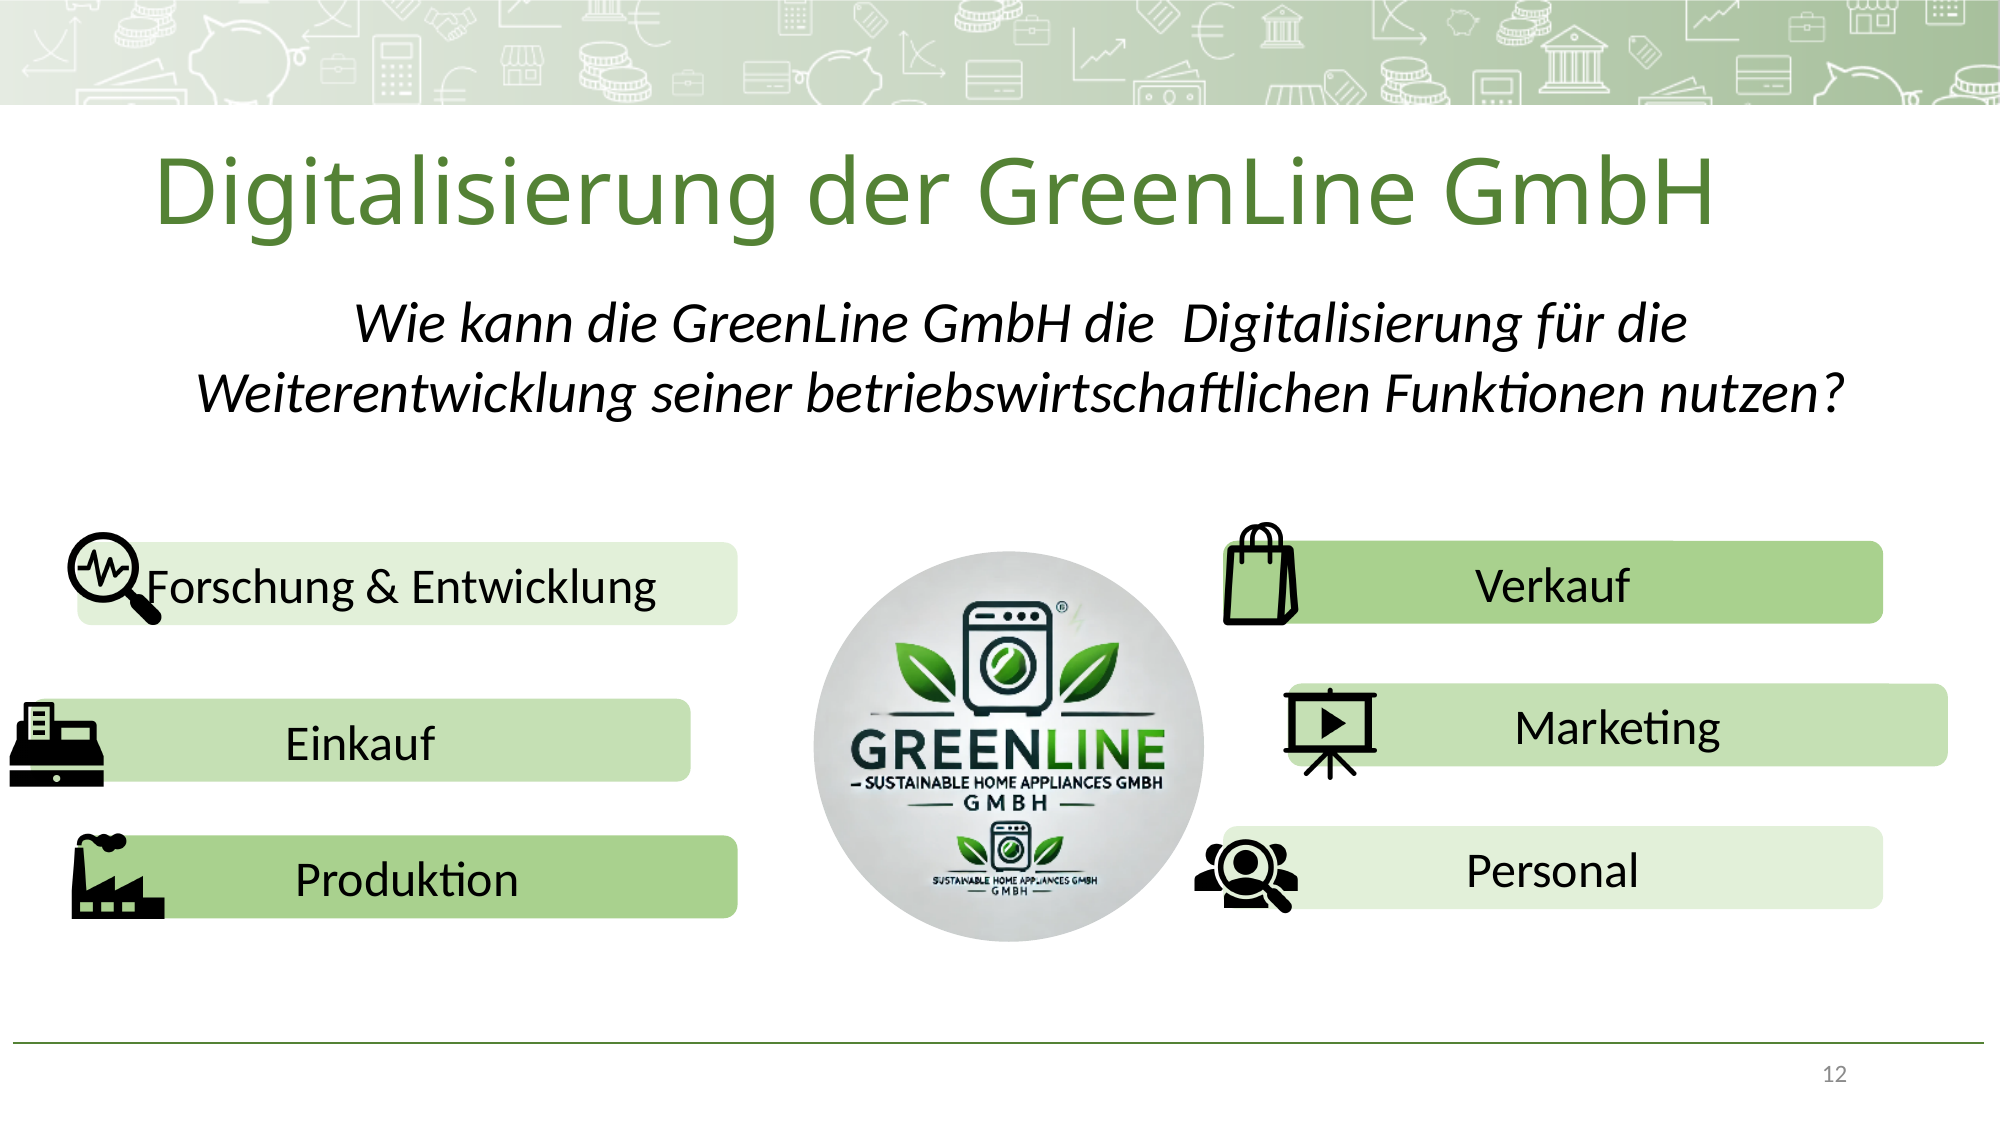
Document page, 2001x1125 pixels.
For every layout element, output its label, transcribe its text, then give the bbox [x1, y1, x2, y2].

picture [1271, 674, 1389, 792]
picture [61, 819, 175, 933]
text_box Einkauf [113, 698, 691, 782]
text_box Personal [1305, 826, 1884, 910]
text_box Wie kann die GreenLine GmbH die Digitalisierung für die Weiterentwicklung seiner betriebswirtschaftlichen Funktionen nutzen? [137, 277, 1905, 432]
picture [0, 690, 113, 804]
picture [0, 0, 2000, 105]
text_box Produktion [175, 835, 738, 919]
picture [813, 517, 1317, 942]
text_box Verkauf [1317, 540, 1884, 624]
text_box Marketing [1389, 683, 1948, 767]
title Digitalisierung der GreenLine GmbH [137, 111, 1863, 277]
picture [58, 522, 172, 636]
text_box Forschung & Entwicklung [172, 542, 738, 626]
slide_number 12 [1412, 1042, 1863, 1103]
